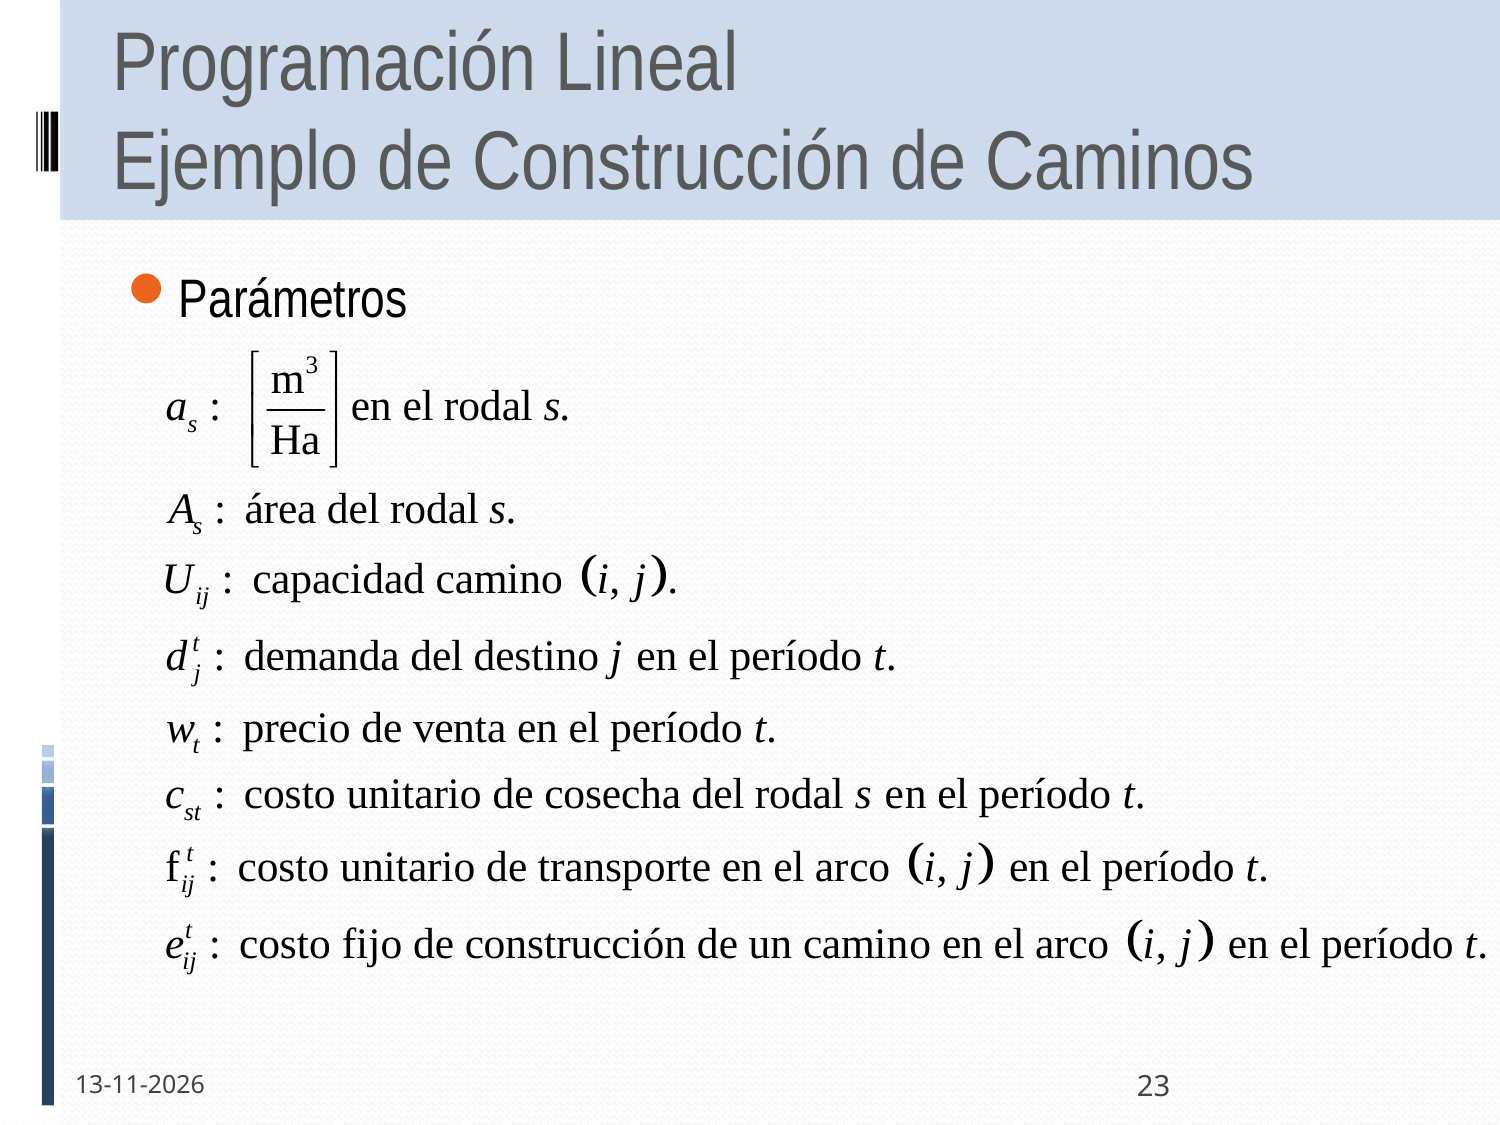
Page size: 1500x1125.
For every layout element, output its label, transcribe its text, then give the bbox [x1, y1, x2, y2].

slide_number 23 [1045, 1046, 1171, 1107]
title Programación Lineal Ejemplo de Construcción de Caminos [111, 18, 1436, 207]
list De la estadística del hotel se tiene: [152, 345, 1436, 995]
list Parámetros [111, 255, 1436, 1038]
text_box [158, 343, 1495, 983]
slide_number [75, 1042, 243, 1103]
